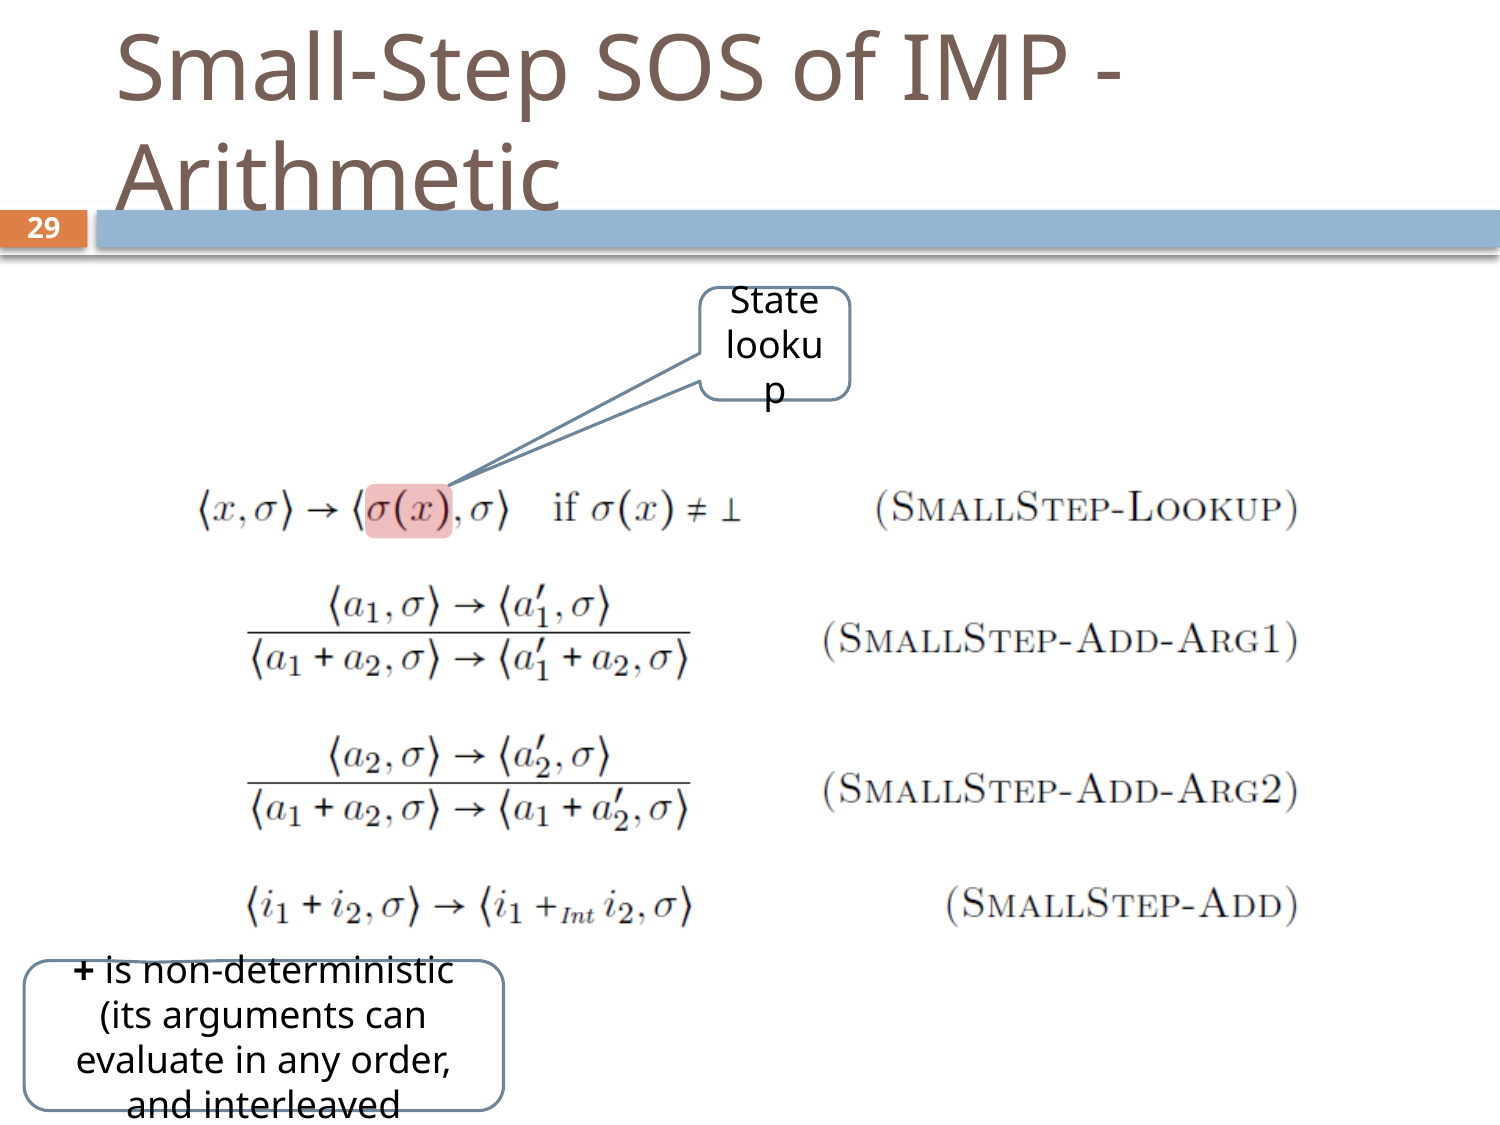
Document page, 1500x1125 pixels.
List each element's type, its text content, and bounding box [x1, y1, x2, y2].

title Small-Step SOS of IMP - Arithmetic [100, 37, 1438, 200]
slide_number 29 [0, 208, 88, 249]
text_box + is non-deterministic (its arguments can evaluate in any order, and interleaved [22, 959, 506, 1113]
text_box State lookup [469, 285, 852, 473]
picture [185, 474, 1315, 937]
